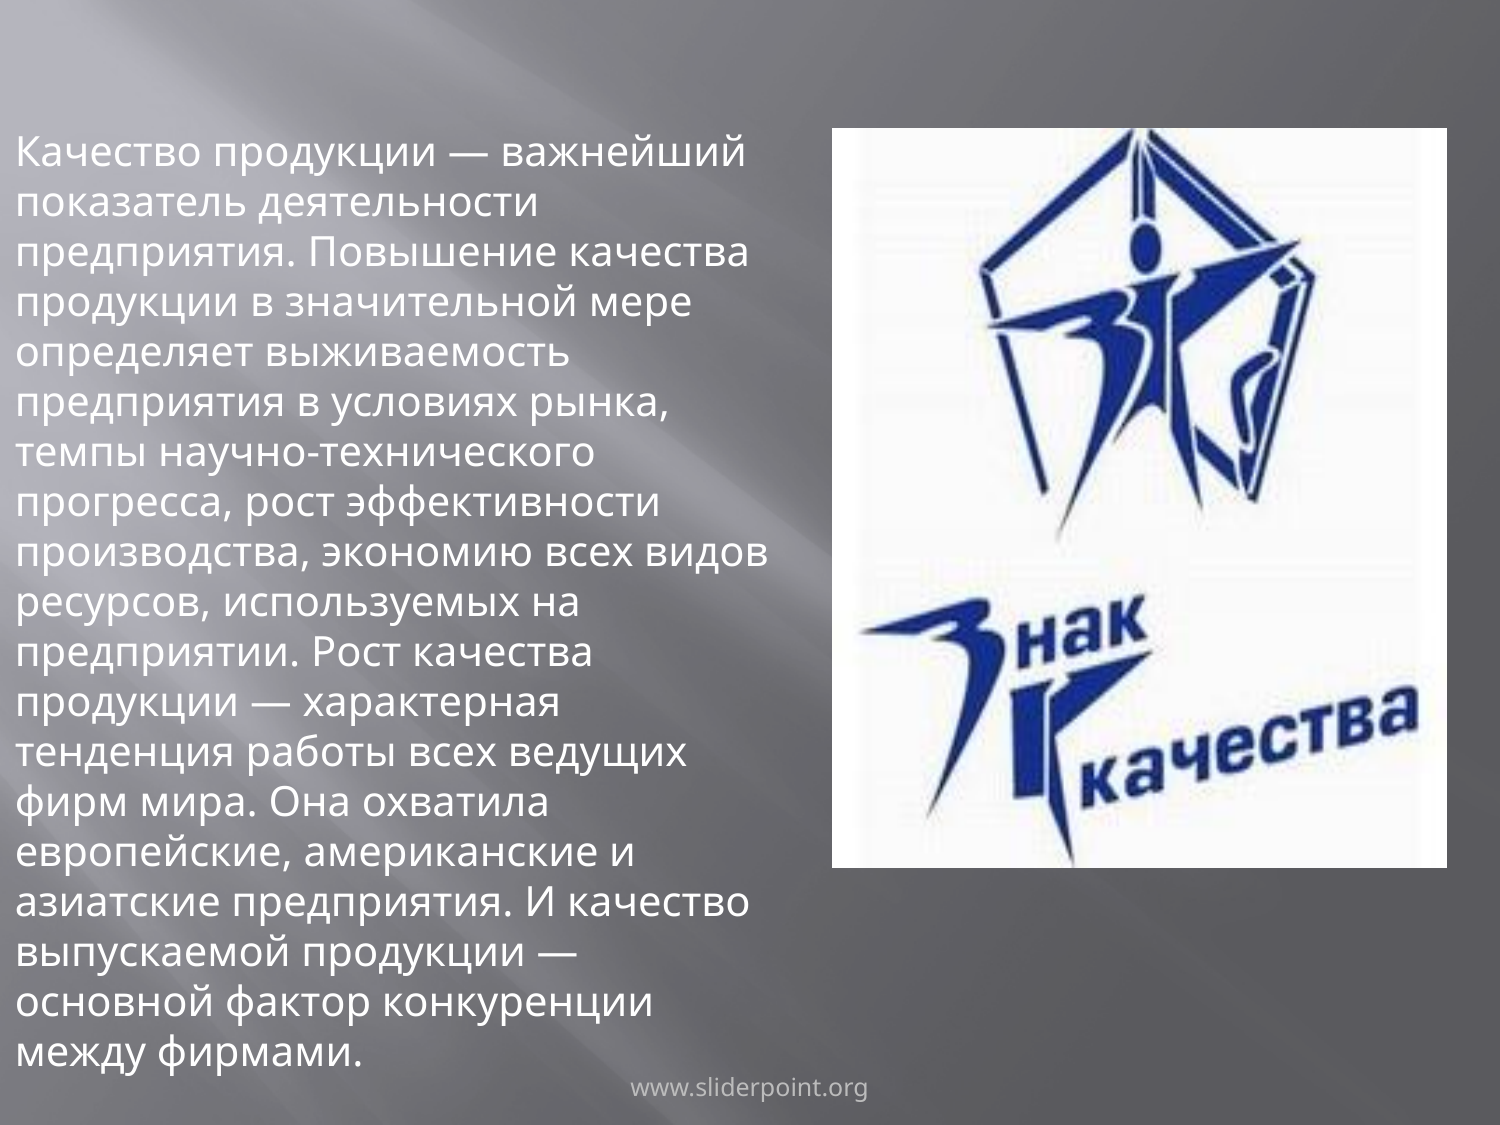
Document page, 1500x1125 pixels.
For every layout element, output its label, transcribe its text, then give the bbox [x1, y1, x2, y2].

text_box Качество продукции — важнейший показатель деятельности предприятия. Повышение качества продукции в значительной мере определяет выживаемость предприятия в условиях рынка, темпы научно-технического прогресса, рост эффективности производст­ва, экономию всех видов ресурсов, используемых на предприятии. Рост качества продукции — характерная тенденция работы всех ведущих фирм мира. Она охватила европейские, американские и азиатские предприятия. И качество выпускаемой продукции — основной фактор конкуренции между фирмами. [0, 117, 786, 1083]
picture [831, 128, 1447, 868]
footer www.sliderpoint.org [512, 1052, 988, 1113]
